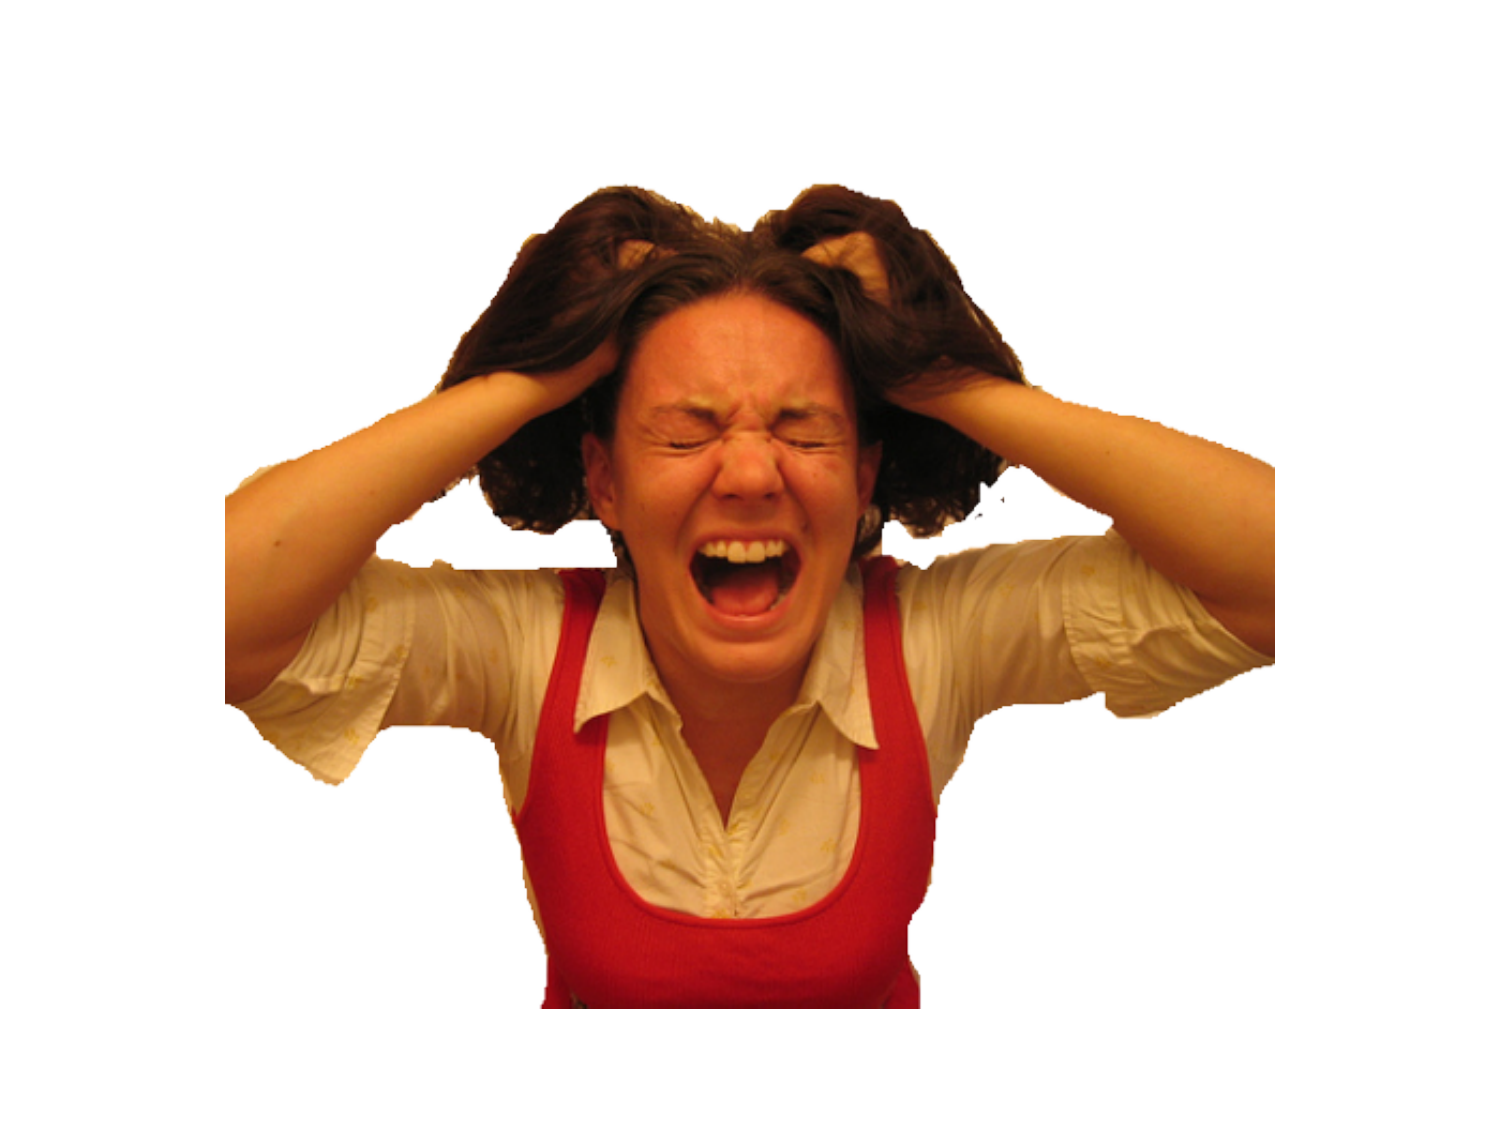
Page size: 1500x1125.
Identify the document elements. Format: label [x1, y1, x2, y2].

picture [224, 115, 1276, 1010]
